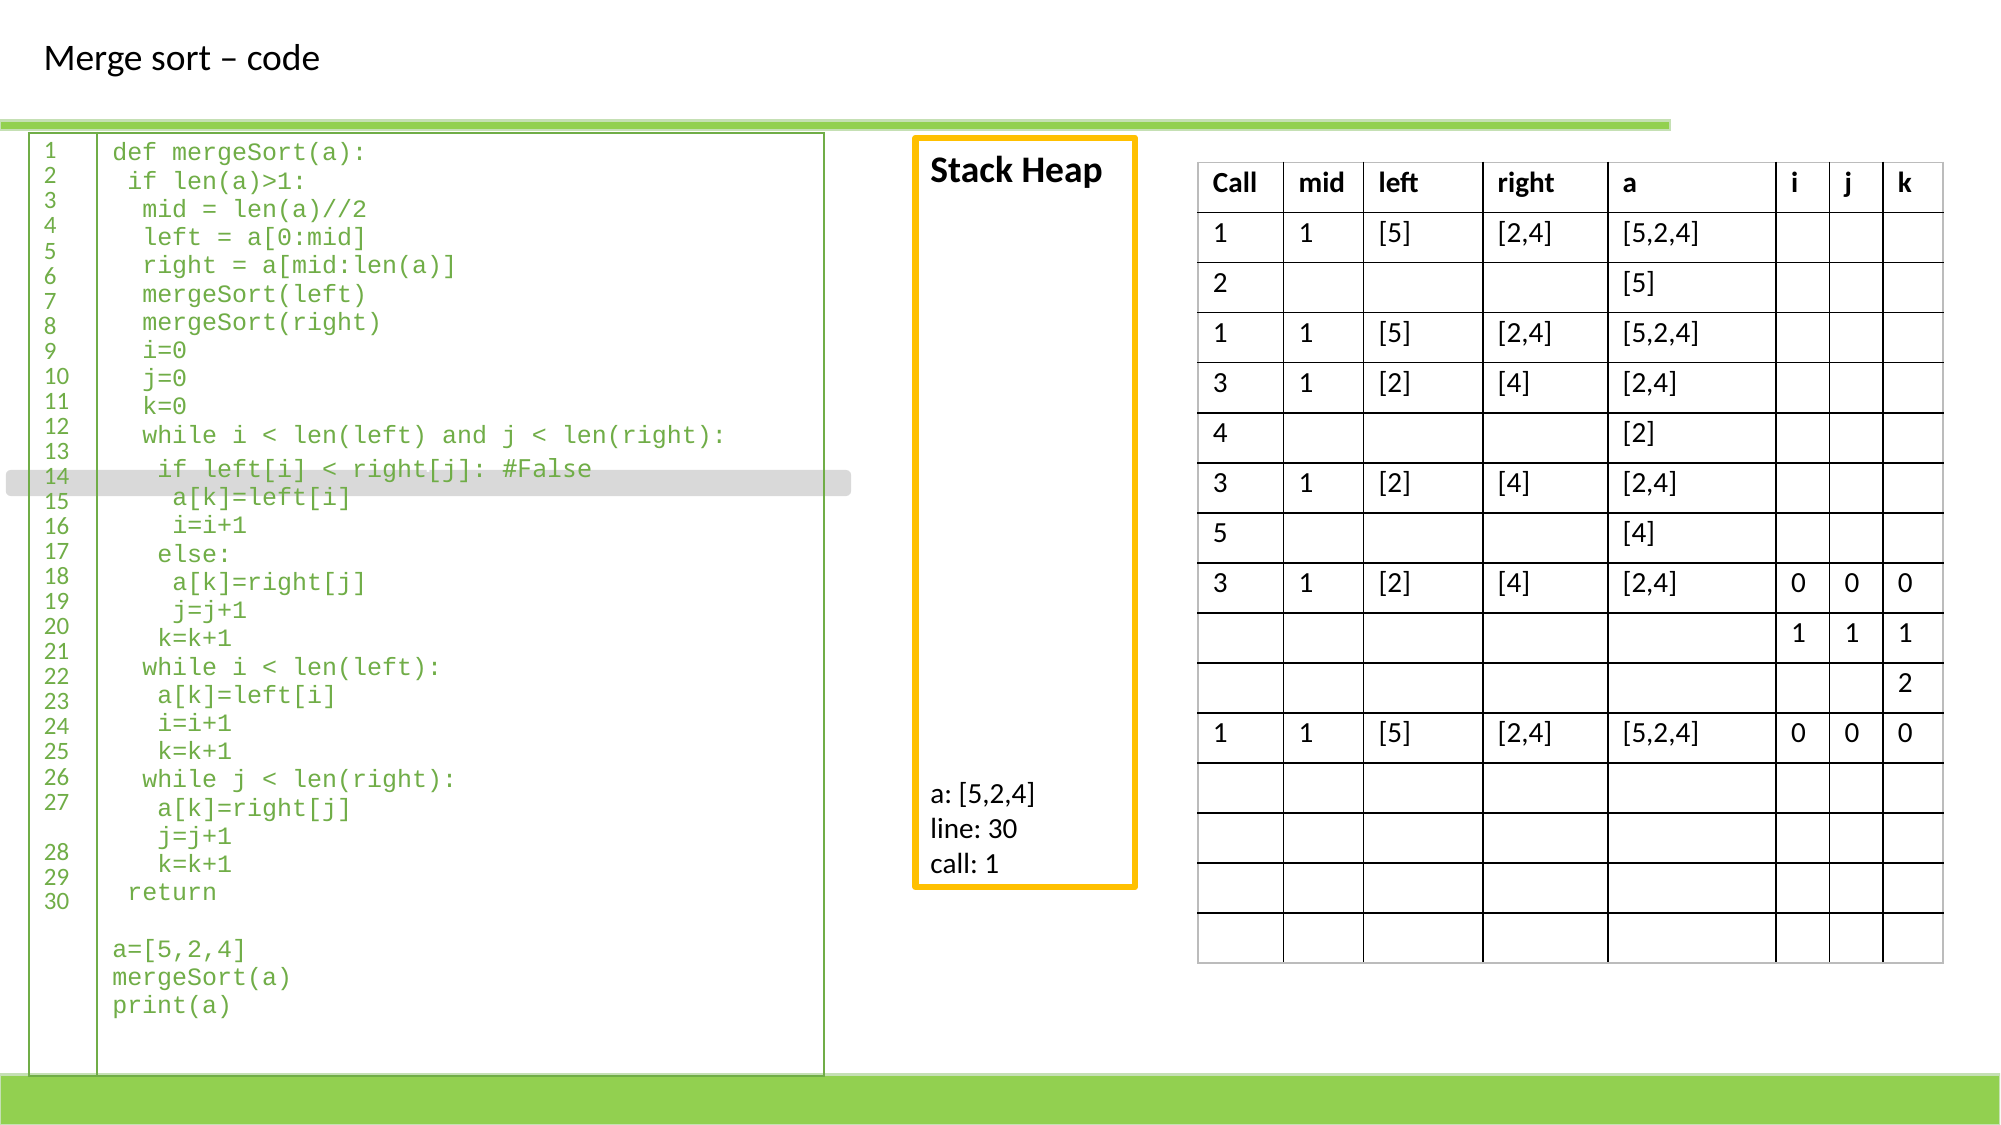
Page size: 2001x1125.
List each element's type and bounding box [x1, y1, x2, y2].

table_header [98, 134, 823, 1075]
table_cell [1484, 814, 1607, 862]
table_cell [1484, 363, 1607, 412]
table_cell [1364, 263, 1482, 312]
table_cell [1364, 464, 1482, 512]
text_box [28, 25, 1072, 86]
table_cell [1609, 313, 1775, 362]
table_header [1364, 163, 1482, 212]
table_cell [1609, 414, 1775, 462]
table_cell [1830, 313, 1882, 362]
table_cell [1199, 464, 1283, 512]
table_cell [1284, 714, 1363, 762]
table_cell [1830, 363, 1882, 412]
table_cell [1364, 564, 1482, 612]
table_cell [1830, 814, 1882, 862]
table_cell [1830, 213, 1882, 262]
table_cell [1484, 564, 1607, 612]
table_cell [1199, 764, 1283, 812]
table_cell [1609, 614, 1775, 662]
table_cell [1830, 414, 1882, 462]
table_cell [1284, 313, 1363, 362]
text_box [915, 137, 1135, 888]
table_cell [1830, 914, 1882, 962]
table_cell [1484, 213, 1607, 262]
table_cell [1609, 363, 1775, 412]
text_box [5, 469, 28, 497]
table_cell [1199, 263, 1283, 312]
table_cell [1199, 814, 1283, 862]
table_cell [1609, 864, 1775, 912]
table_cell [1777, 714, 1829, 762]
table_cell [1484, 764, 1607, 812]
table_cell [1777, 263, 1829, 312]
table_cell [1484, 263, 1607, 312]
table_header [1199, 163, 1283, 212]
table_cell [1364, 363, 1482, 412]
table_cell [1609, 664, 1775, 712]
table_cell [1777, 814, 1829, 862]
table_cell [1364, 614, 1482, 662]
table_cell [1199, 714, 1283, 762]
table_cell [1364, 514, 1482, 562]
table_cell [1199, 514, 1283, 562]
table_cell [1484, 614, 1607, 662]
table_cell [1364, 814, 1482, 862]
table_cell [1284, 263, 1363, 312]
table_cell [1199, 664, 1283, 712]
table_cell [1364, 714, 1482, 762]
table_cell [1484, 313, 1607, 362]
table_cell [1284, 614, 1363, 662]
table_header [1884, 163, 1942, 212]
table_cell [1199, 313, 1283, 362]
table_cell [1884, 363, 1942, 412]
table_cell [1609, 213, 1775, 262]
table_cell [1884, 814, 1942, 862]
table_cell [1609, 914, 1775, 962]
table_cell [1830, 664, 1882, 712]
table_cell [1284, 414, 1363, 462]
table_cell [1484, 664, 1607, 712]
table_cell [1484, 864, 1607, 912]
table_cell [1609, 714, 1775, 762]
table_cell [1884, 213, 1942, 262]
table_cell [1284, 464, 1363, 512]
table_cell [1284, 564, 1363, 612]
table_cell [1777, 414, 1829, 462]
table_cell [1199, 864, 1283, 912]
table_cell [1364, 864, 1482, 912]
table_cell [1284, 514, 1363, 562]
table_cell [1364, 213, 1482, 262]
table_cell [1884, 764, 1942, 812]
table_header [1484, 163, 1607, 212]
table_cell [1830, 864, 1882, 912]
table_cell [1484, 414, 1607, 462]
table_cell [1830, 614, 1882, 662]
table_cell [1777, 764, 1829, 812]
table_cell [1284, 864, 1363, 912]
table_cell [1884, 514, 1942, 562]
table_cell [1609, 814, 1775, 862]
table_header [1830, 163, 1882, 212]
table_cell [1884, 564, 1942, 612]
table_cell [1830, 764, 1882, 812]
table_cell [1884, 864, 1942, 912]
table_cell [1777, 564, 1829, 612]
table_cell [1284, 814, 1363, 862]
table_cell [1199, 914, 1283, 962]
table_cell [1777, 213, 1829, 262]
table_cell [1777, 464, 1829, 512]
table_header [1777, 163, 1829, 212]
table_header [30, 134, 96, 1075]
table_cell [1364, 414, 1482, 462]
table_cell [1199, 414, 1283, 462]
table_cell [1199, 614, 1283, 662]
table_cell [1609, 464, 1775, 512]
table_cell [1884, 614, 1942, 662]
table_cell [1364, 764, 1482, 812]
table_cell [1884, 414, 1942, 462]
table_cell [1777, 363, 1829, 412]
table_cell [1777, 664, 1829, 712]
table_cell [1884, 464, 1942, 512]
table_cell [1884, 313, 1942, 362]
table_header [1284, 163, 1363, 212]
table_cell [1484, 464, 1607, 512]
table_cell [1609, 514, 1775, 562]
table_cell [1284, 764, 1363, 812]
table_cell [1609, 263, 1775, 312]
table_cell [1364, 914, 1482, 962]
table_cell [1609, 764, 1775, 812]
table_cell [1830, 514, 1882, 562]
table_cell [1199, 564, 1283, 612]
table_cell [1830, 263, 1882, 312]
table_cell [1884, 263, 1942, 312]
table_cell [1884, 714, 1942, 762]
table_cell [1884, 914, 1942, 962]
table_cell [1777, 313, 1829, 362]
table_header [1609, 163, 1775, 212]
table_cell [1284, 914, 1363, 962]
table_cell [1777, 514, 1829, 562]
table_cell [1830, 564, 1882, 612]
table_cell [1199, 213, 1283, 262]
table_cell [1830, 464, 1882, 512]
table_cell [1284, 363, 1363, 412]
table_cell [1484, 714, 1607, 762]
table_cell [1777, 864, 1829, 912]
table_cell [1284, 213, 1363, 262]
table_cell [1484, 514, 1607, 562]
table_cell [1884, 664, 1942, 712]
table_cell [1284, 664, 1363, 712]
table_cell [1777, 614, 1829, 662]
table_cell [1484, 914, 1607, 962]
table_cell [1364, 664, 1482, 712]
table_cell [1777, 914, 1829, 962]
table_cell [1364, 313, 1482, 362]
table_cell [1199, 363, 1283, 412]
table_cell [1609, 564, 1775, 612]
text_box [825, 469, 852, 497]
table_cell [1830, 714, 1882, 762]
